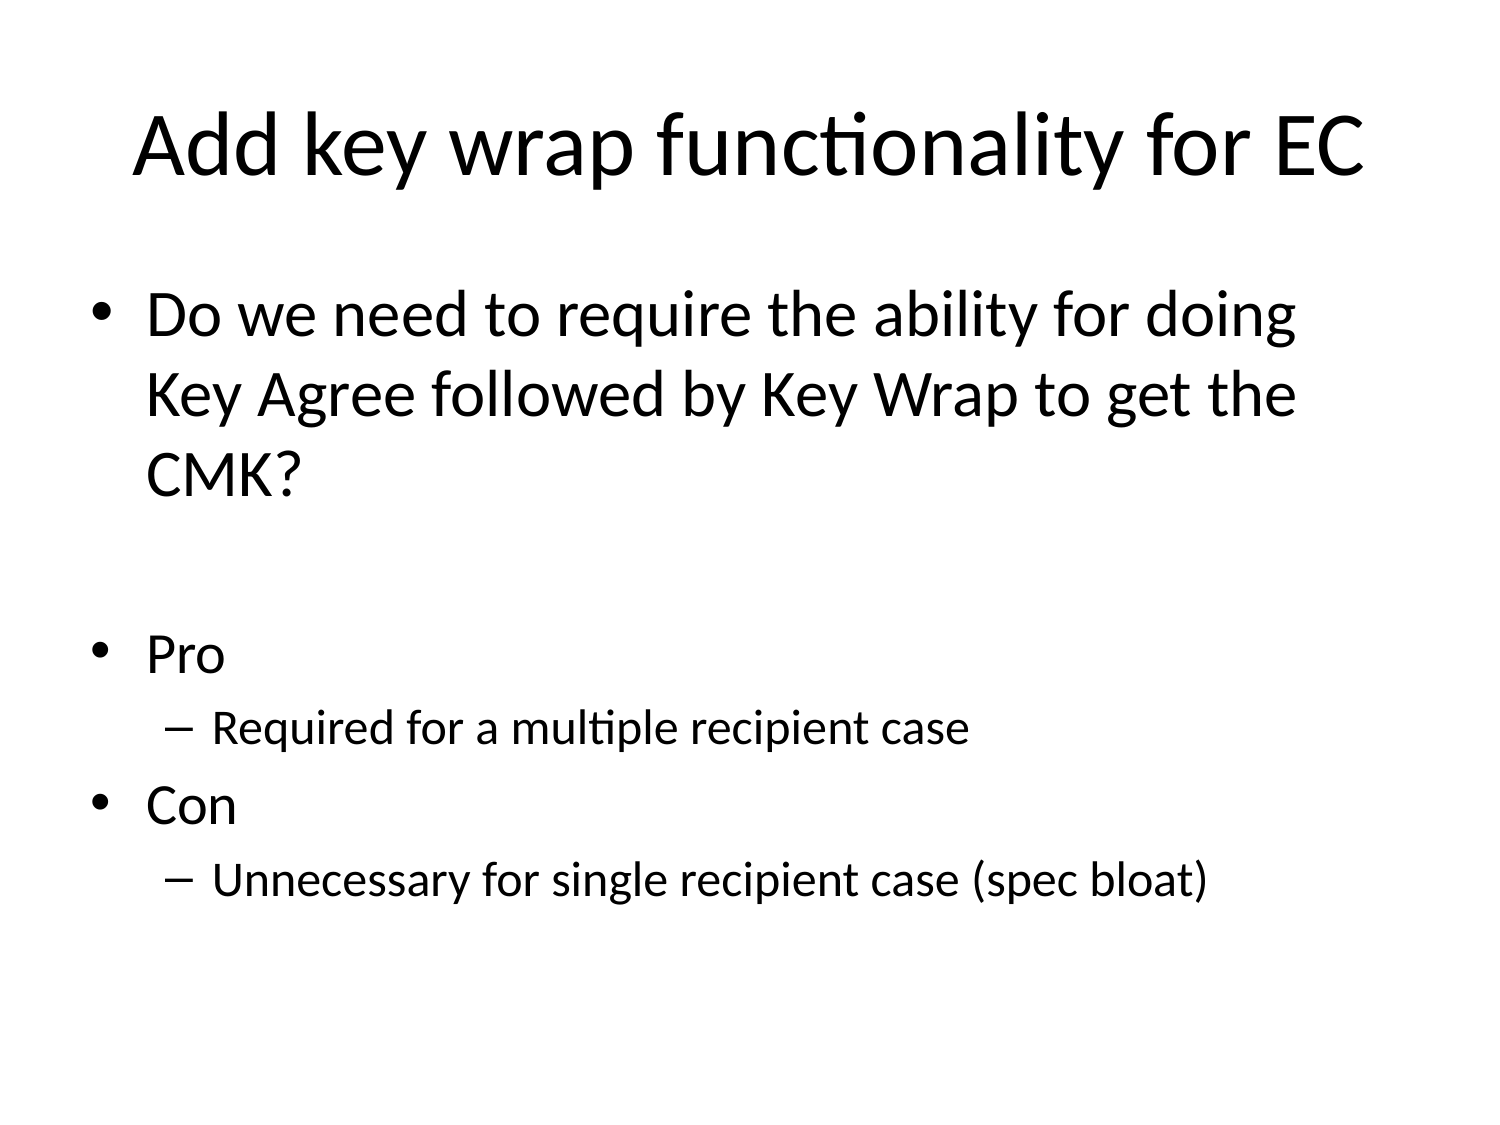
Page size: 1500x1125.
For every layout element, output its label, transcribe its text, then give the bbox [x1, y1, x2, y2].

list Do we need to require the ability for doing Key Agree followed by Key Wrap to get the CMK? Pro Required for a multiple recipient case Con Unnecessary for single recipient case (spec bloat) [75, 262, 1425, 1005]
title Add key wrap functionality for EC [75, 45, 1425, 233]
